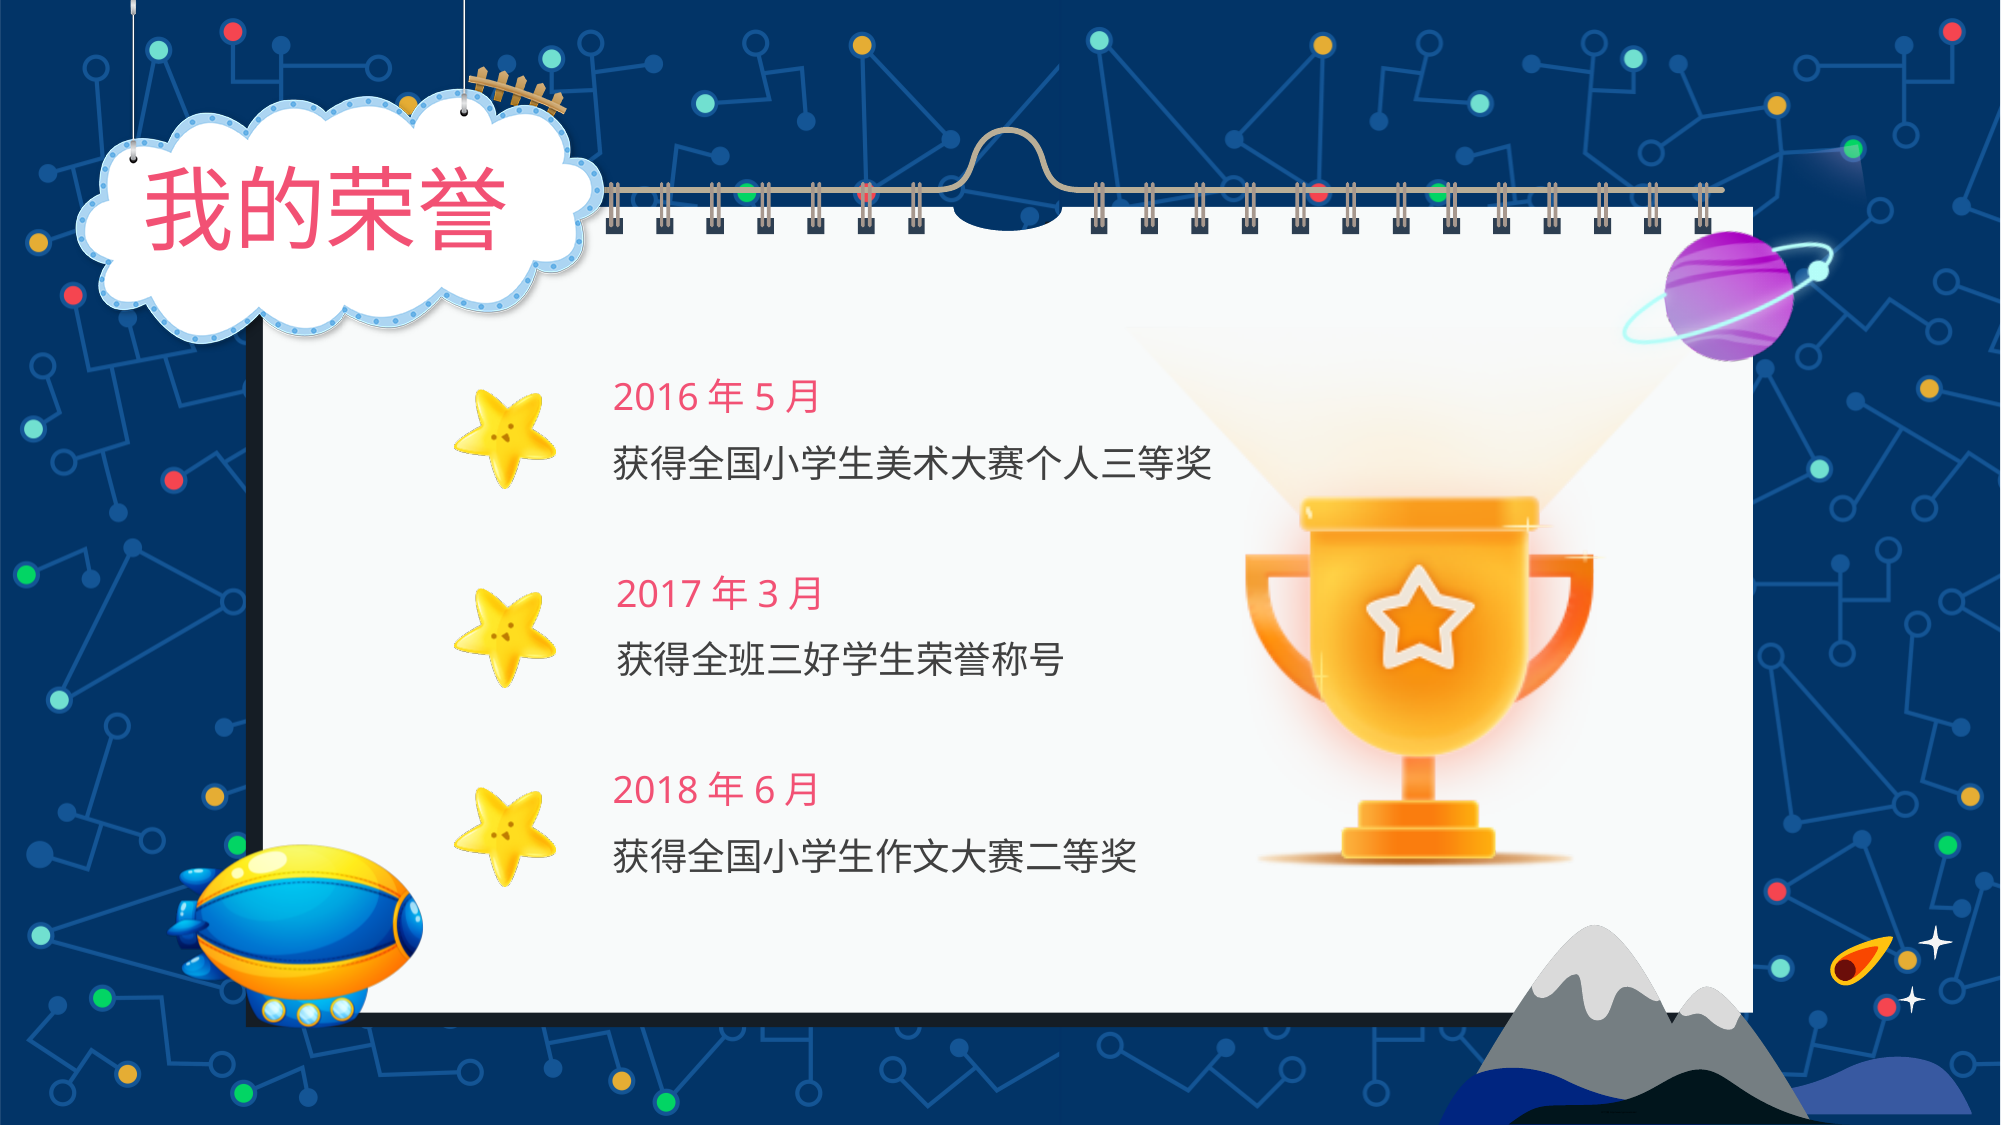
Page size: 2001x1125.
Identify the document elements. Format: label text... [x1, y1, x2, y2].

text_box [597, 750, 898, 882]
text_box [601, 553, 898, 686]
picture [0, 0, 2001, 1125]
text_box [598, 356, 898, 489]
text_box 我的荣誉 [54, 144, 598, 270]
